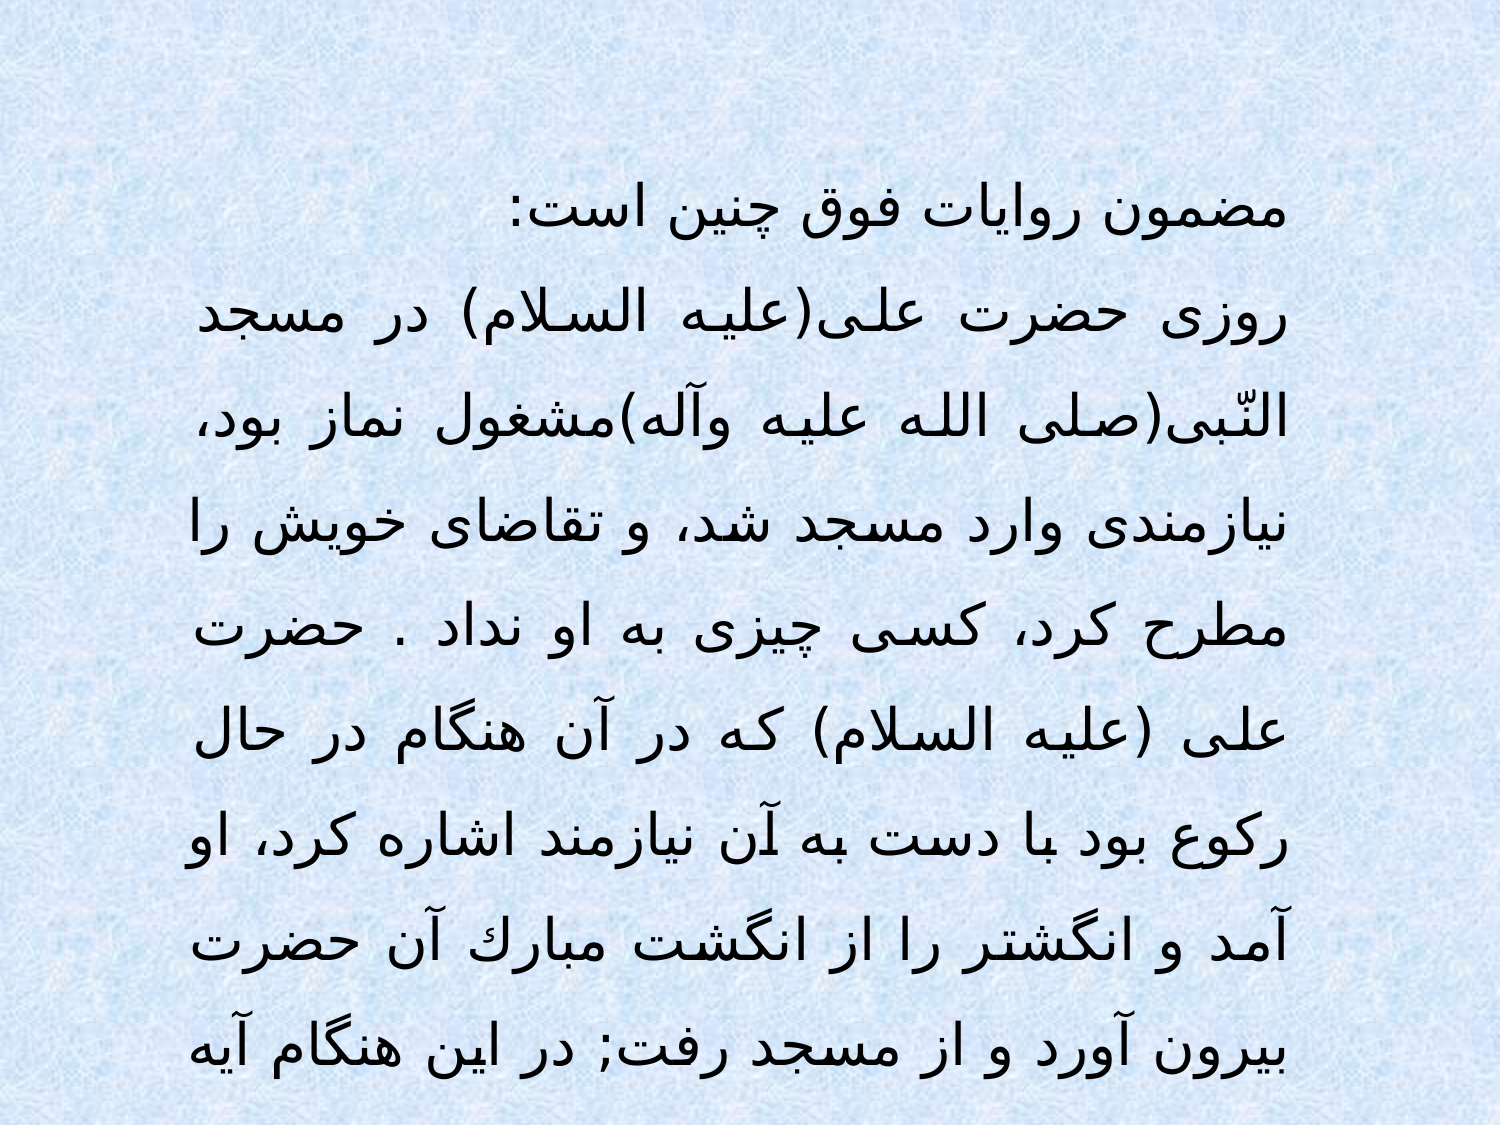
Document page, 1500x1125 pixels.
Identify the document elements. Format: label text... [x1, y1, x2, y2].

text_box مضمون روايات فوق چنين است: روزى حضرت على(عليه السلام) در مسجد النّبى(صلى الله عليه وآله)مشغول نماز بود، نيازمندى وارد مسجد شد، و تقاضاى خويش را مطرح كرد، كسى چيزى به او نداد . حضرت على (عليه السلام) كه در آن هنگام در حال ركوع بود با دست به آن نيازمند اشاره كرد، او آمد و انگشتر را از انگشت مبارك آن حضرت بيرون آورد و از مسجد رفت; در اين هنگام آيه شريفه مورد بحث بر پيامبر (صلى الله عليه وآله)نازل شد. [171, 125, 1306, 1125]
picture [0, 0, 1500, 1125]
